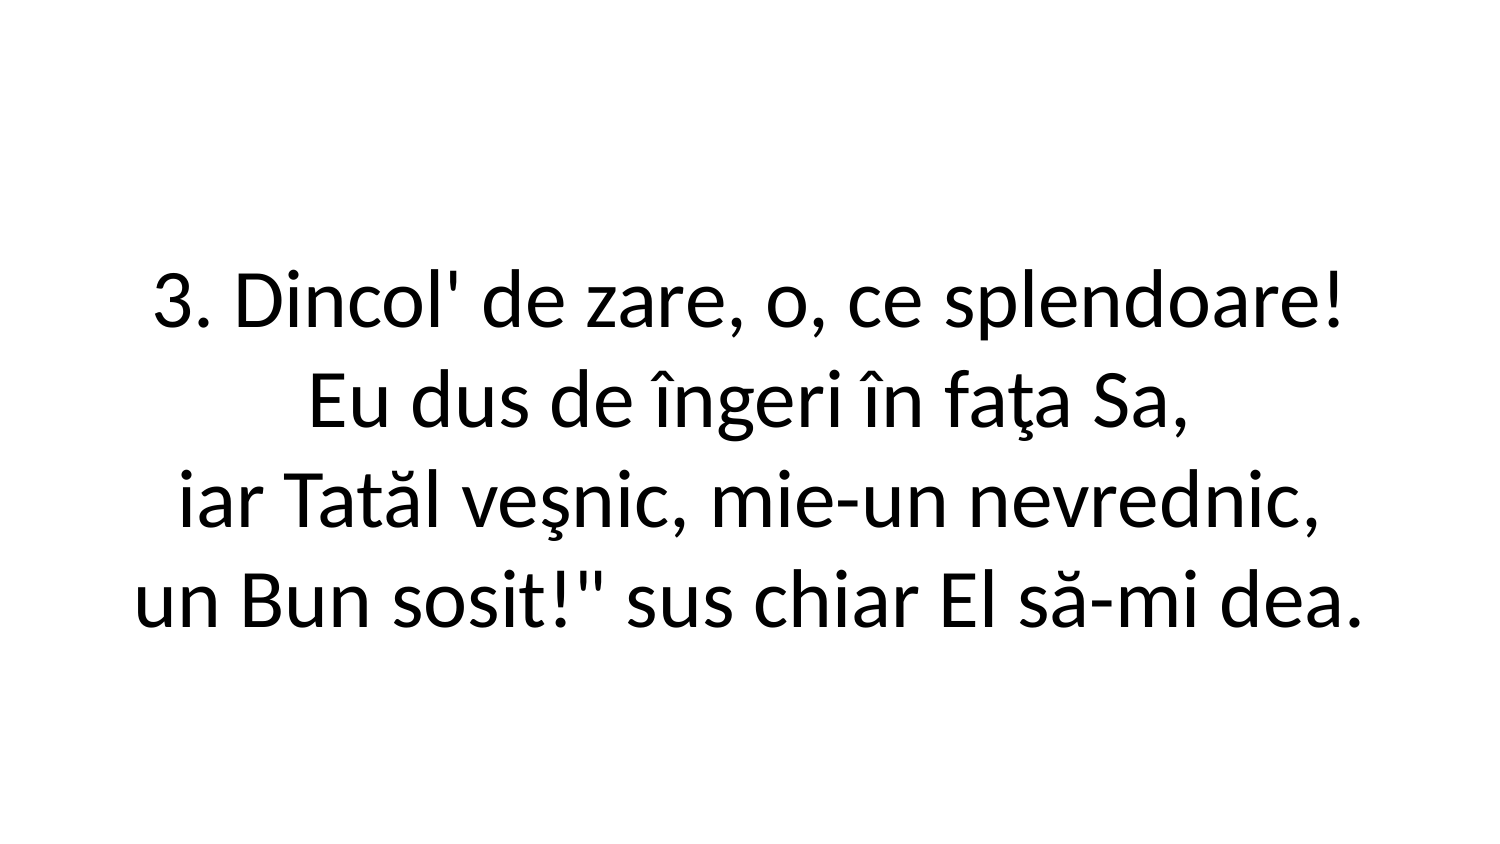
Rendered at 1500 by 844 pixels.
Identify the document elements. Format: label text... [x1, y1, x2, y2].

text_box 3. Dincol' de zare, o, ce splendoare! Eu dus de îngeri în faţa Sa, iar Tatăl veşnic, mie-un nevrednic, un Bun sosit!" sus chiar El să-mi dea. [118, 192, 1382, 652]
